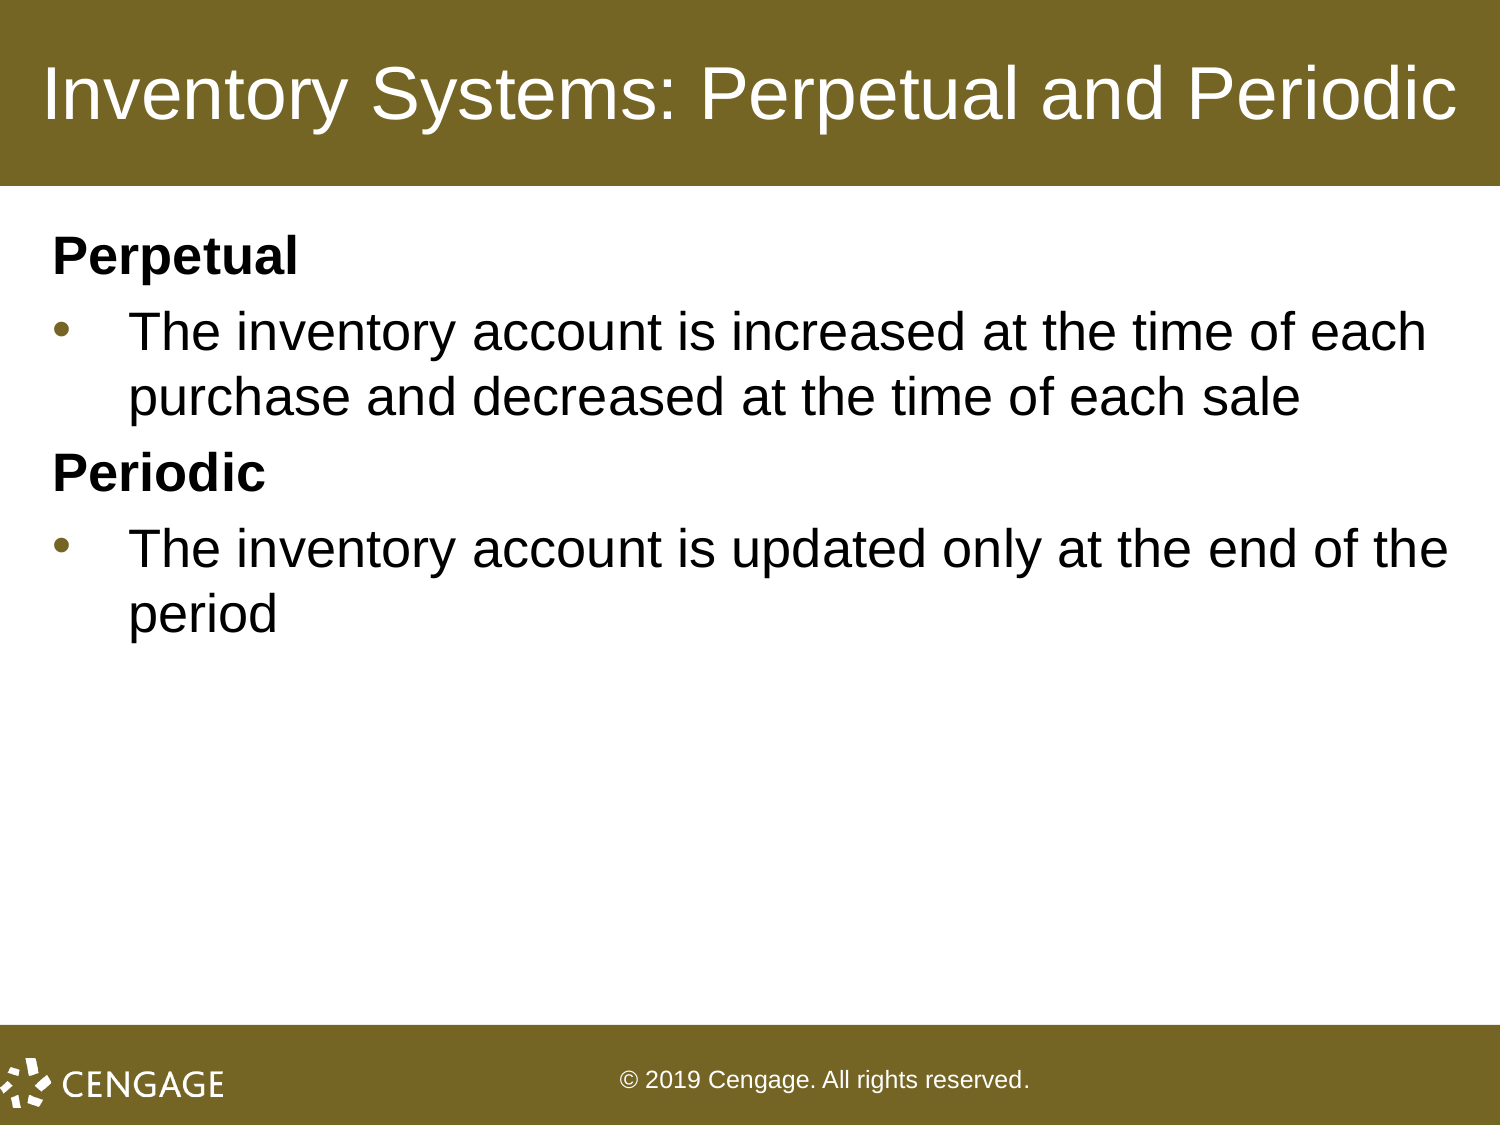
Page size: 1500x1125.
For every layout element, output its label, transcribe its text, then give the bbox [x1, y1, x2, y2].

title Inventory Systems: Perpetual and Periodic [7, 4, 1493, 175]
list Perpetual The inventory account is increased at the time of each purchase and decreased at the time of each sale Periodic The inventory account is updated only at the end of the period [37, 212, 1475, 1005]
picture [0, 1058, 223, 1108]
